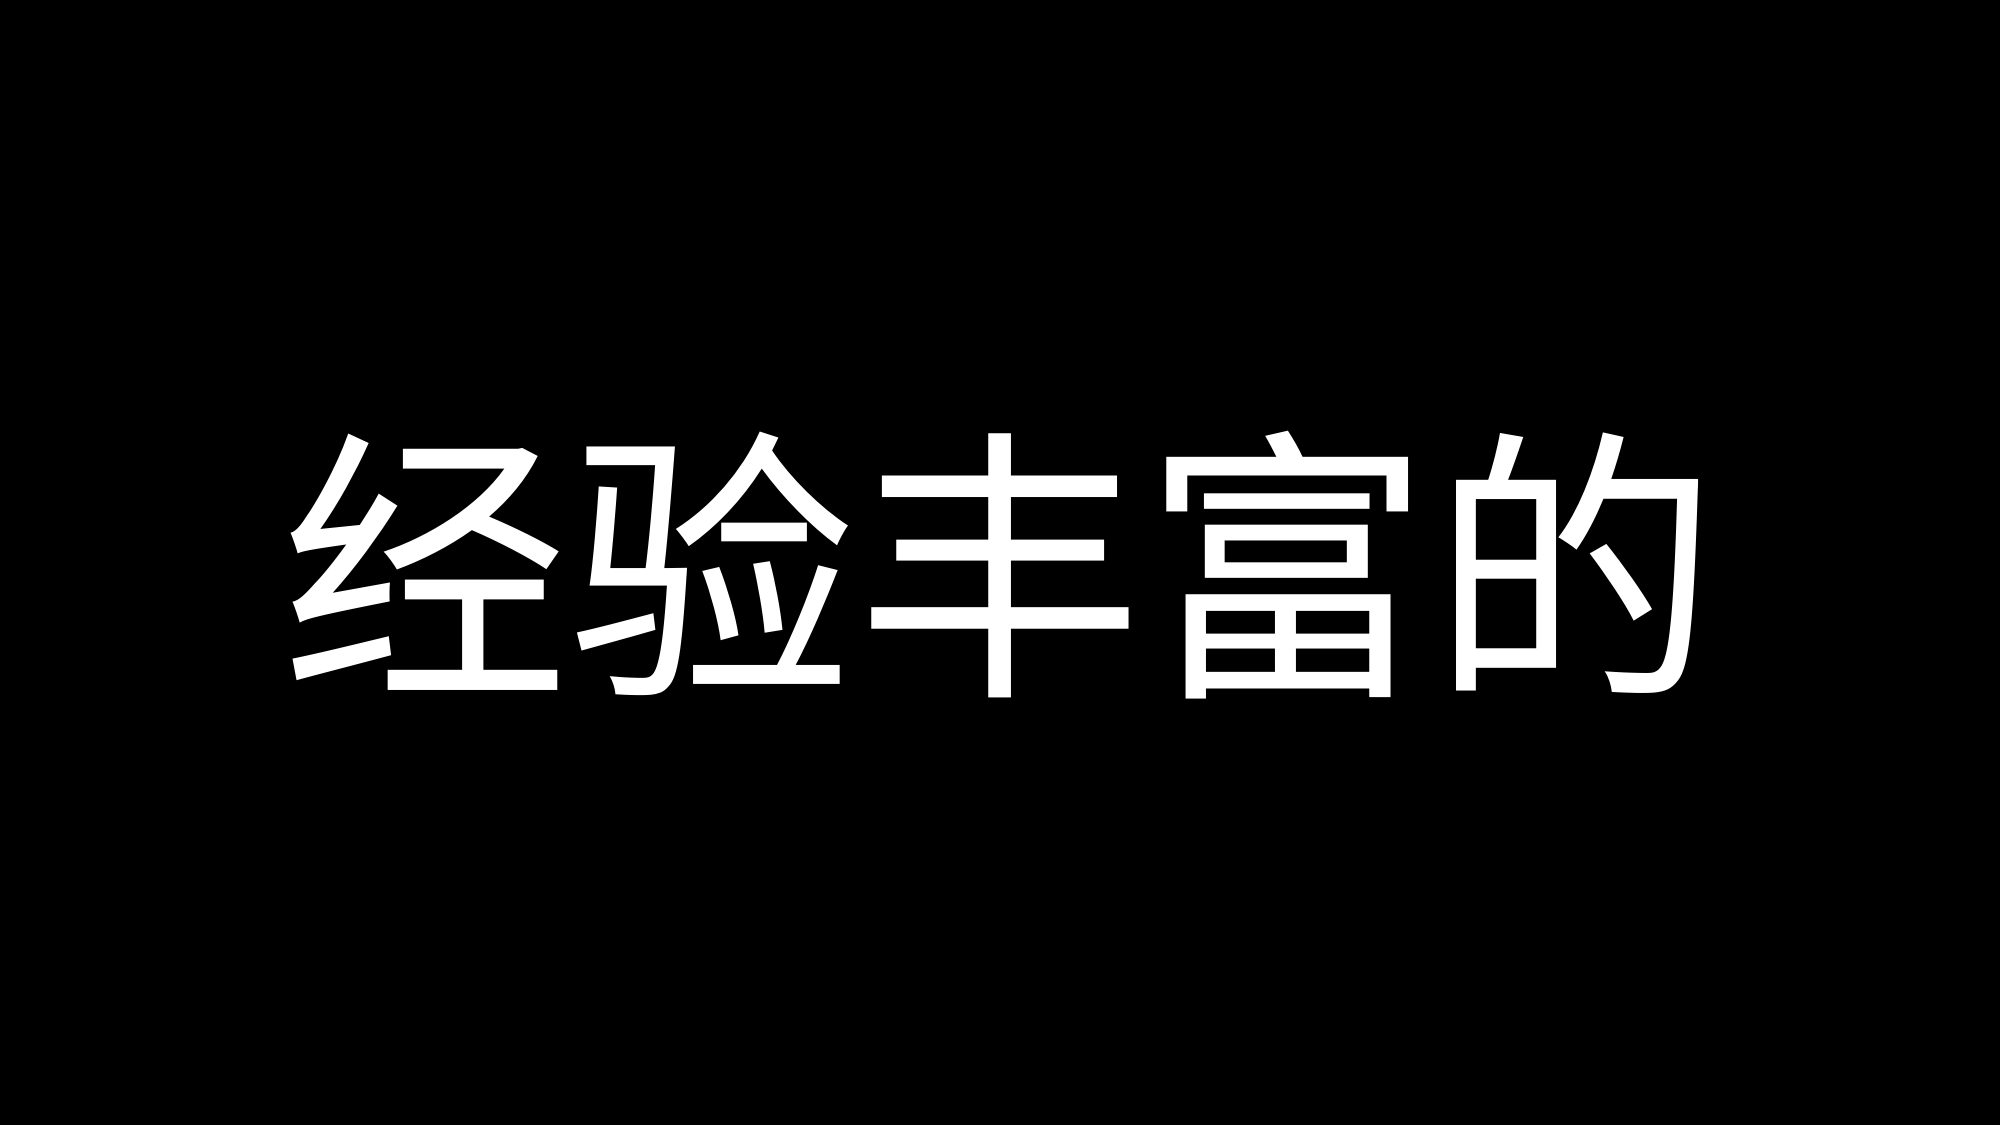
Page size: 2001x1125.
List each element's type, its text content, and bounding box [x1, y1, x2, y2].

text_box 经验丰富的 [266, 380, 1734, 741]
